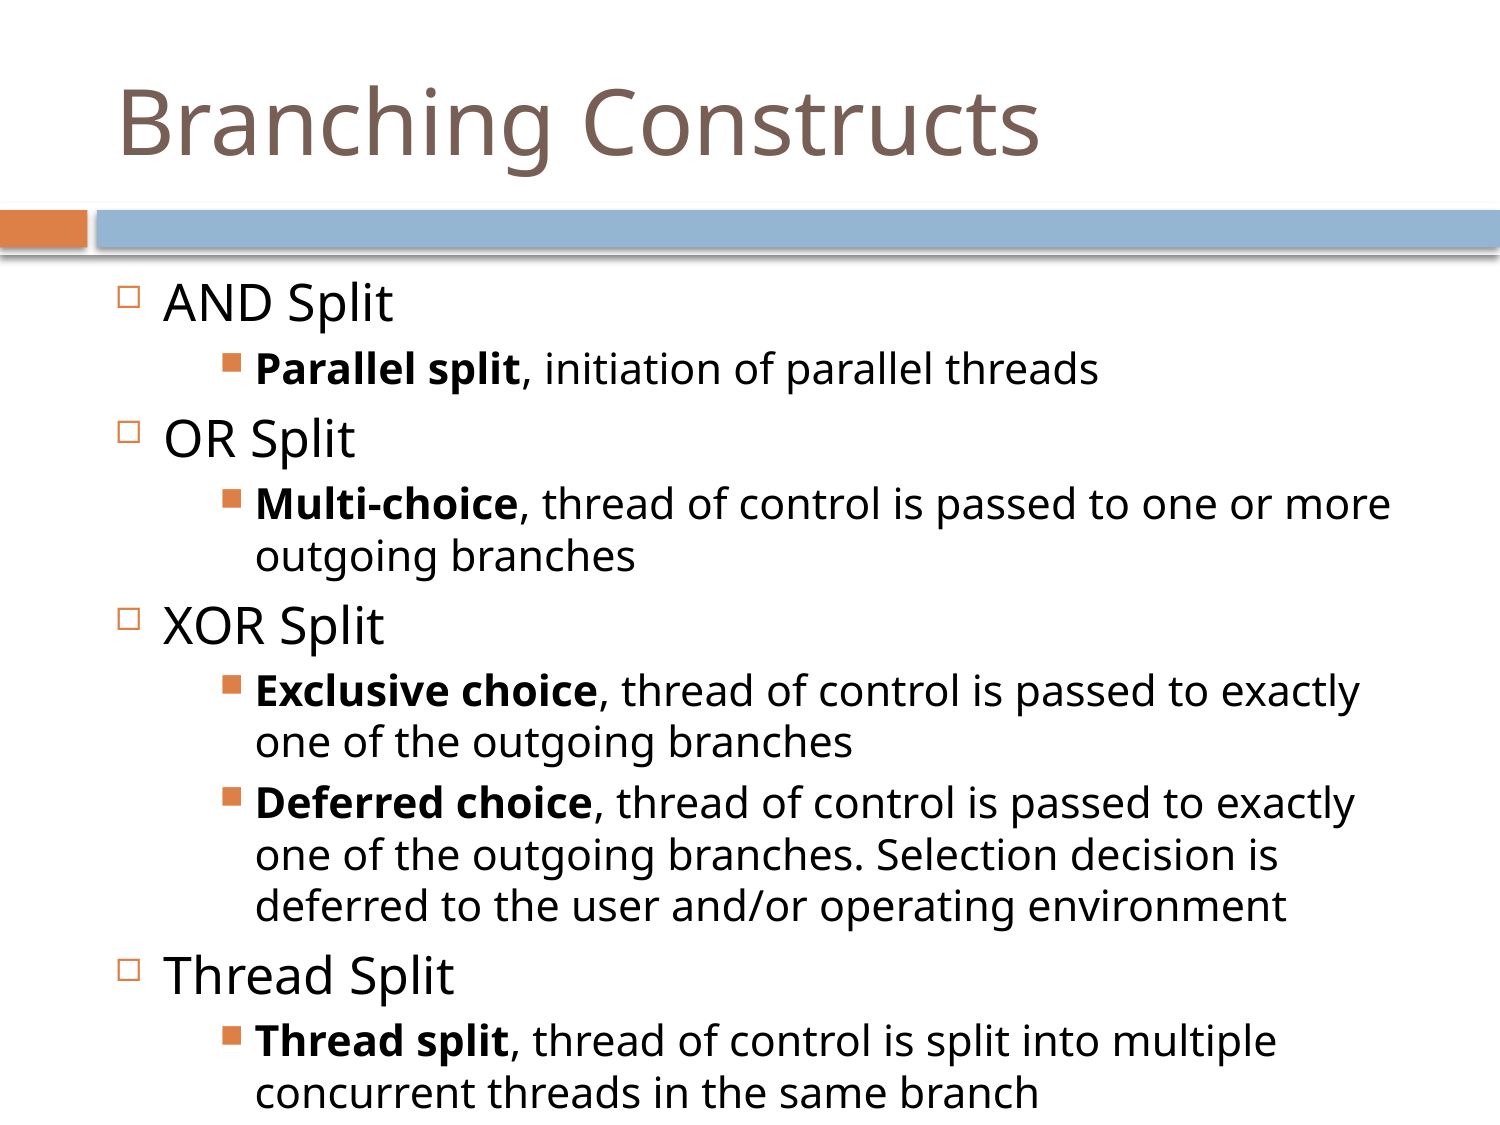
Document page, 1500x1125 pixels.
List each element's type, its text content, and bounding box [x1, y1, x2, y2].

title Branching Constructs [100, 37, 1438, 200]
list AND Split Parallel split, initiation of parallel threads OR Split Multi-choice, thread of control is passed to one or more outgoing branches XOR Split Exclusive choice, thread of control is passed to exactly one of the outgoing branches Deferred choice, thread of control is passed to exactly one of the outgoing branches. Selection decision is deferred to the user and/or operating environment Thread Split Thread split, thread of control is split into multiple concurrent threads in the same branch [100, 262, 1438, 1125]
